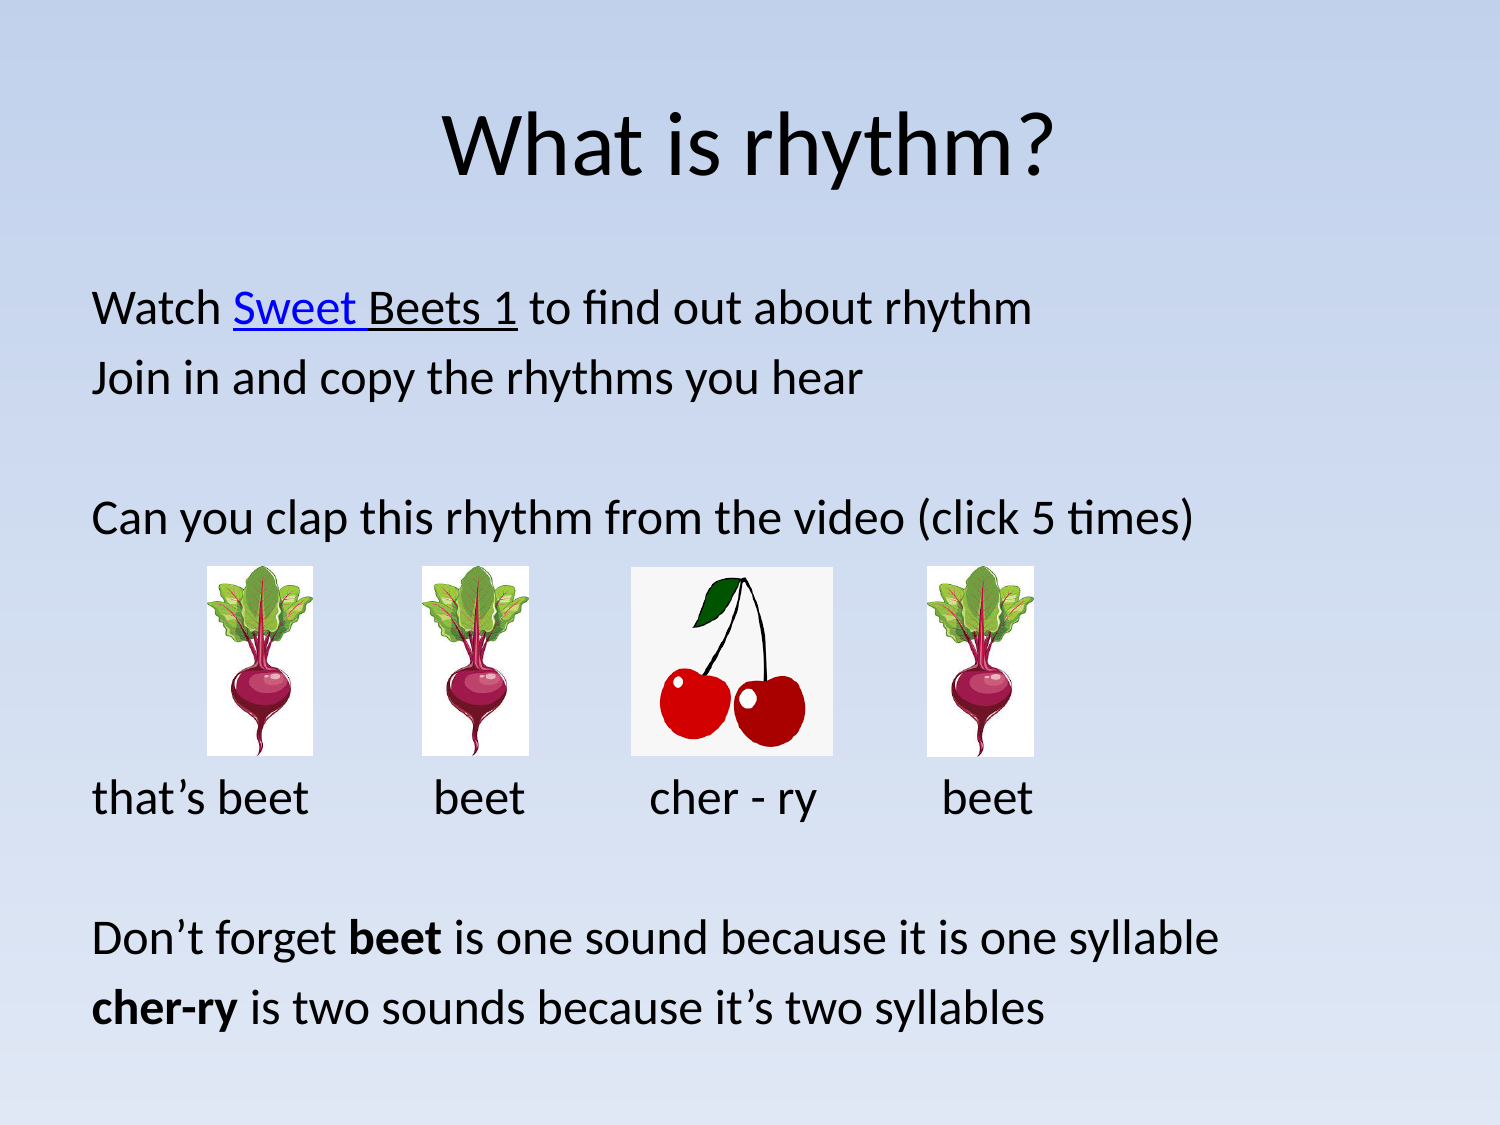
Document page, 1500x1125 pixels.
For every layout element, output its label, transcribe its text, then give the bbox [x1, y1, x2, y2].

picture [422, 565, 529, 756]
picture [631, 567, 833, 756]
title What is rhythm? [75, 45, 1425, 233]
picture [206, 565, 314, 756]
picture [926, 566, 1034, 757]
list Watch Sweet Beets 1 to find out about rhythm Join in and copy the rhythms you hear Can you clap this rhythm from the video (click 5 times) that’s beet beet cher - ry beet Don’t forget beet is one sound because it is one syllable cher-ry is two sounds because it’s two syllables [76, 267, 1427, 1010]
